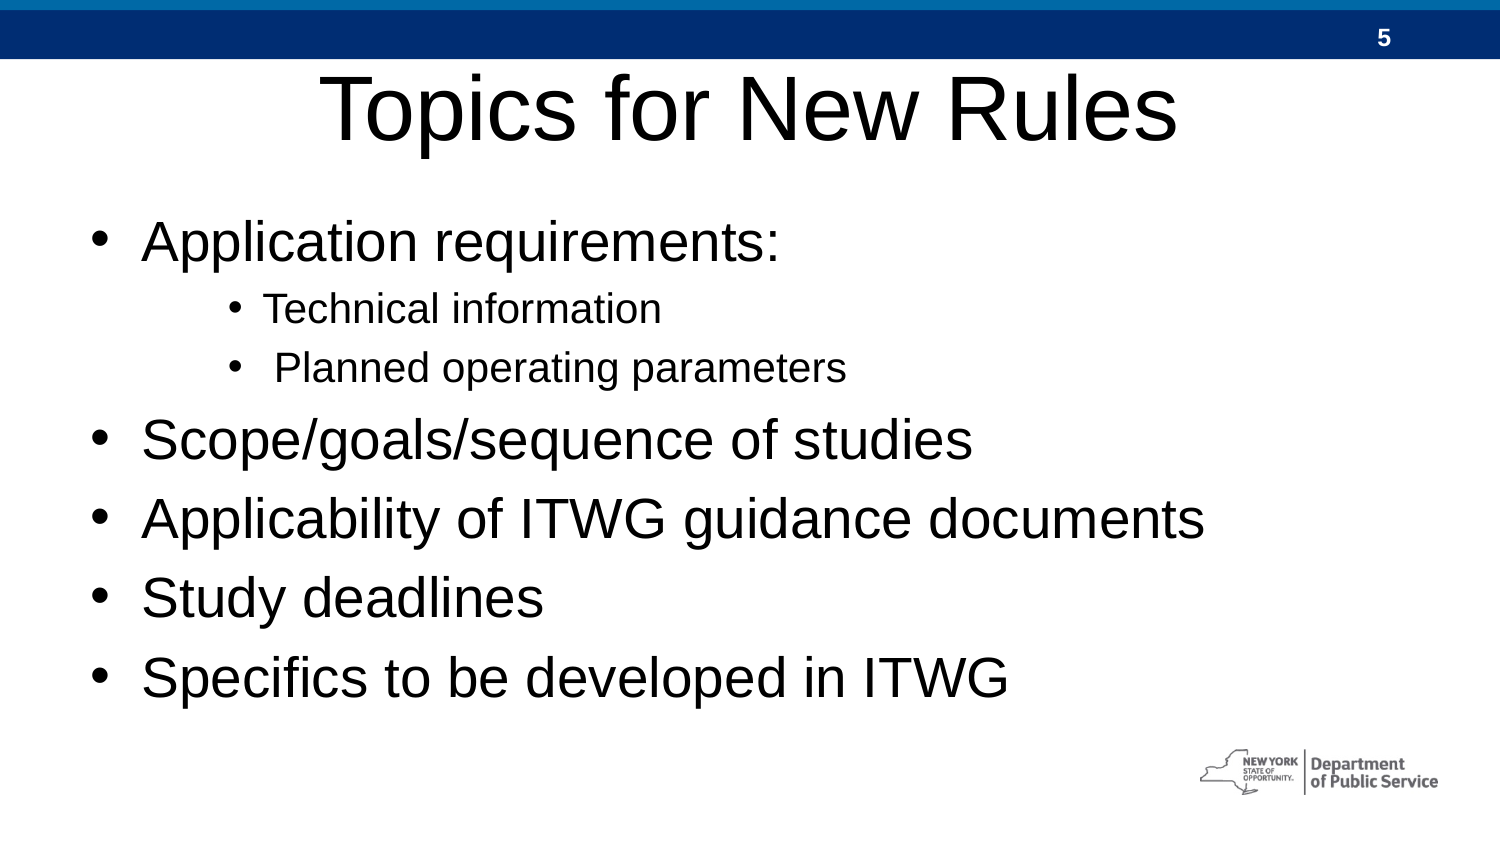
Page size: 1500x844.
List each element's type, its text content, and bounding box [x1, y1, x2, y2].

picture [1200, 749, 1438, 795]
title Topics for New Rules [75, 33, 1425, 175]
list Application requirements: Technical information Planned operating parameters Scope/goals/sequence of studies Applicability of ITWG guidance documents Study deadlines Specifics to be developed in ITWG [75, 196, 1425, 722]
